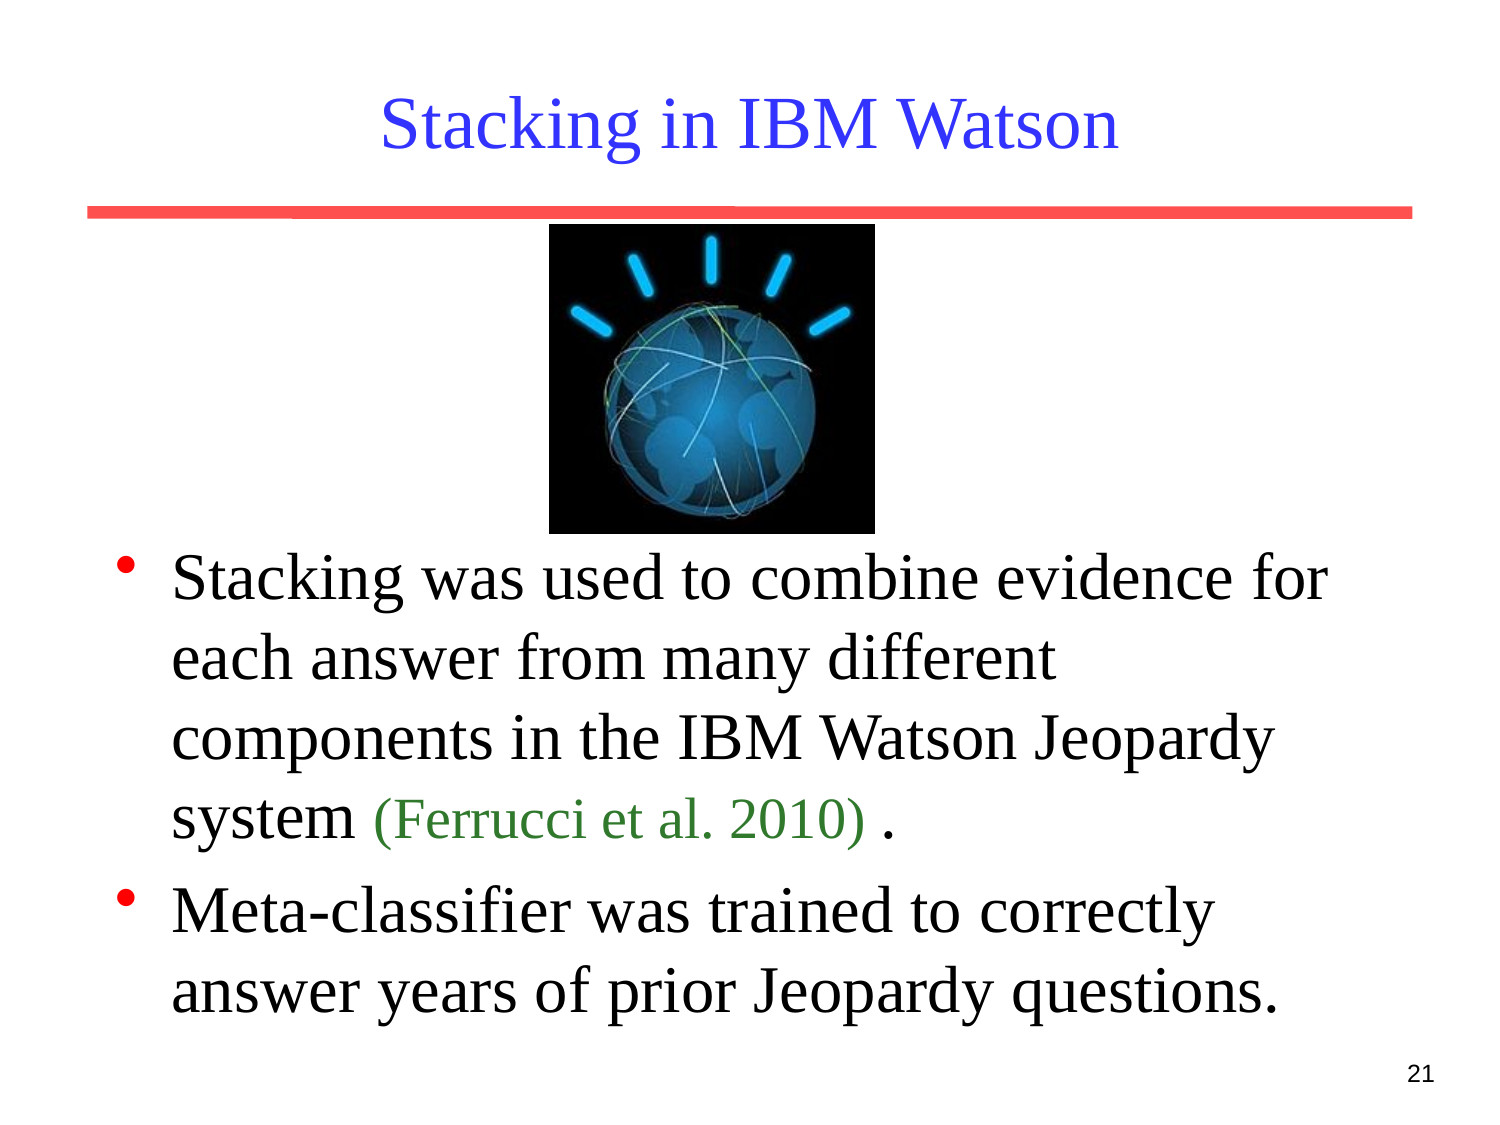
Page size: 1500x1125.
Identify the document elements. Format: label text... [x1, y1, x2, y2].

slide_number 21 [1137, 1050, 1450, 1125]
picture [549, 224, 876, 534]
list Stacking was used to combine evidence for each answer from many different components in the IBM Watson Jeopardy system (Ferrucci et al. 2010) . Meta-classifier was trained to correctly answer years of prior Jeopardy questions. [99, 525, 1375, 1063]
title Stacking in IBM Watson [112, 37, 1388, 200]
